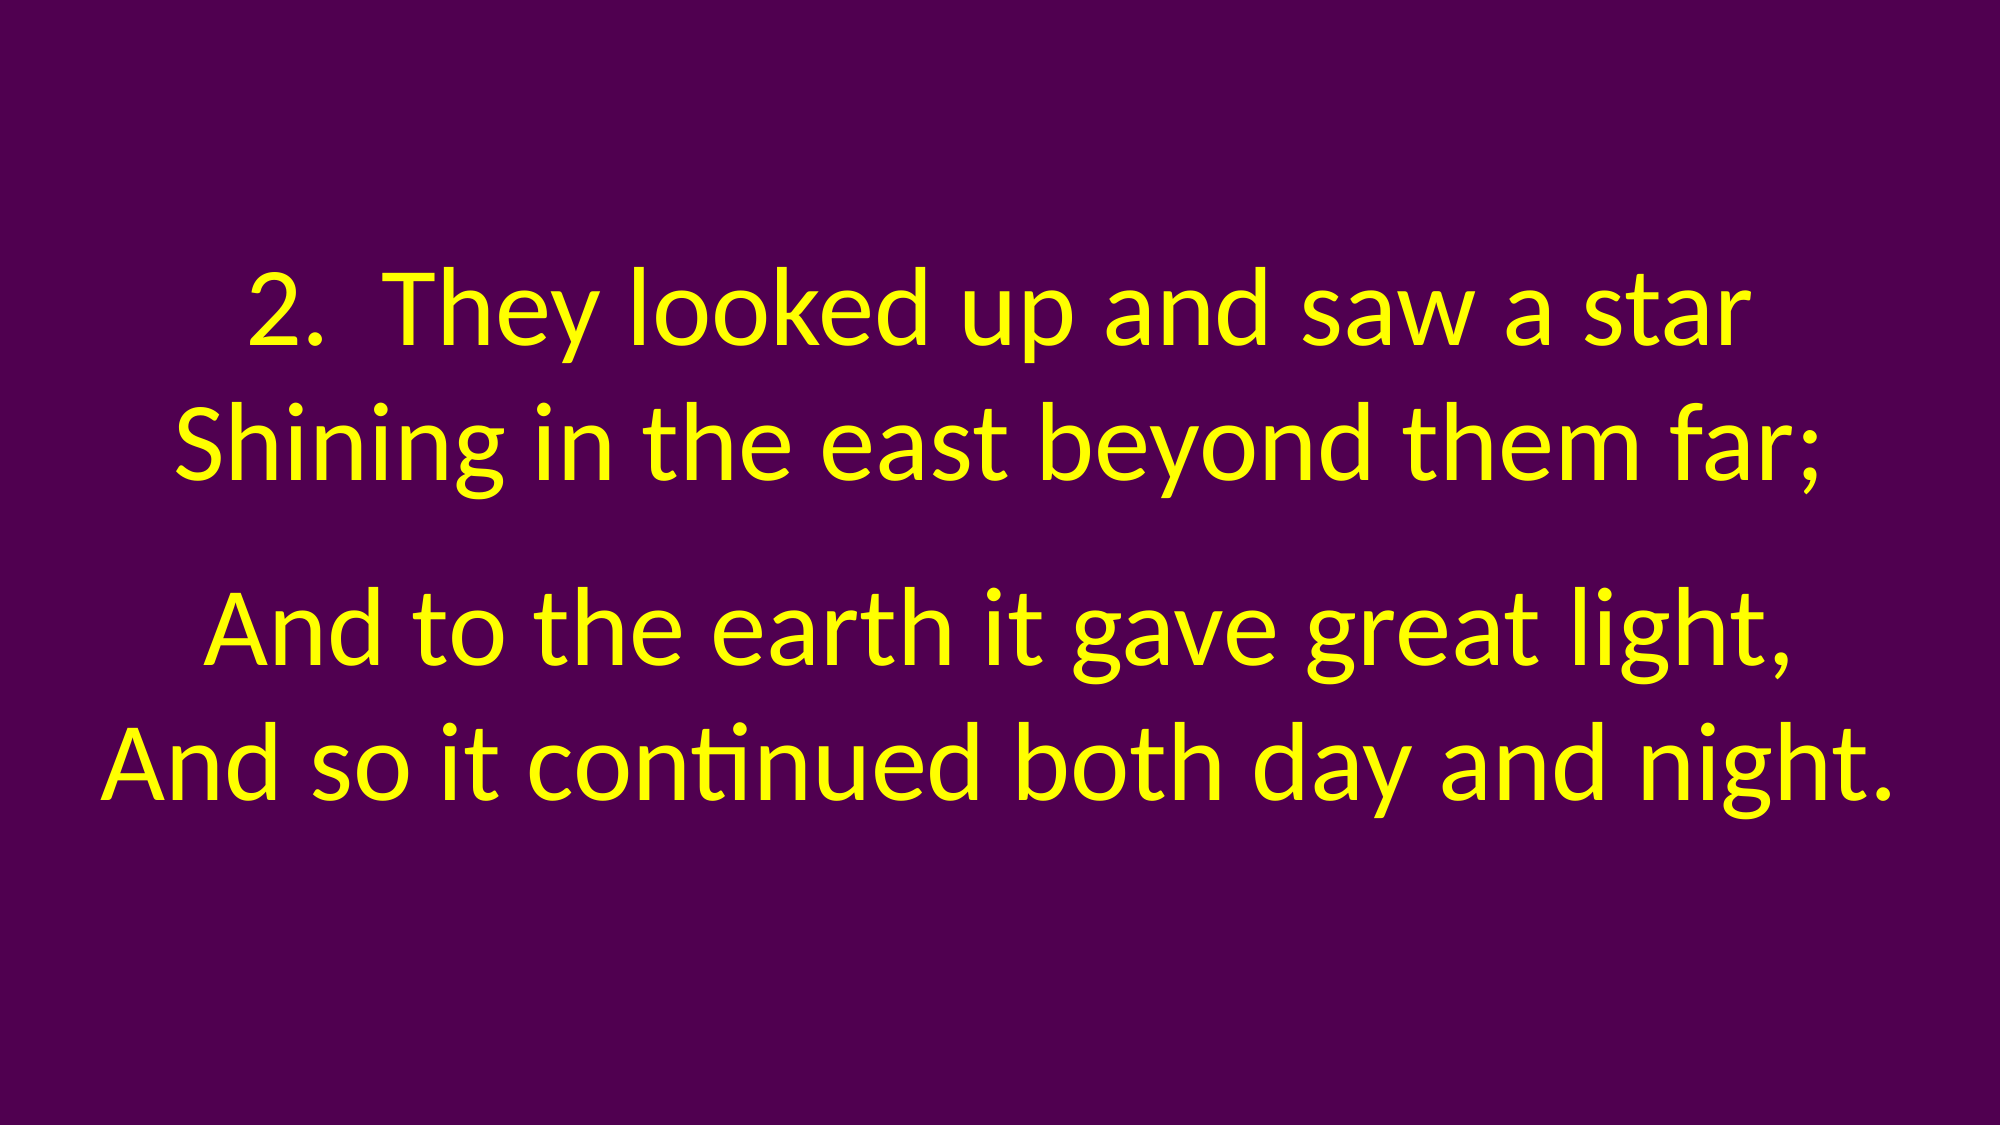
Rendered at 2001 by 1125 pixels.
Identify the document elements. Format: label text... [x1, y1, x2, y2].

text_box 2. They looked up and saw a star Shining in the east beyond them far; And to the earth it gave great light, And so it continued both day and night. [0, 225, 2000, 831]
